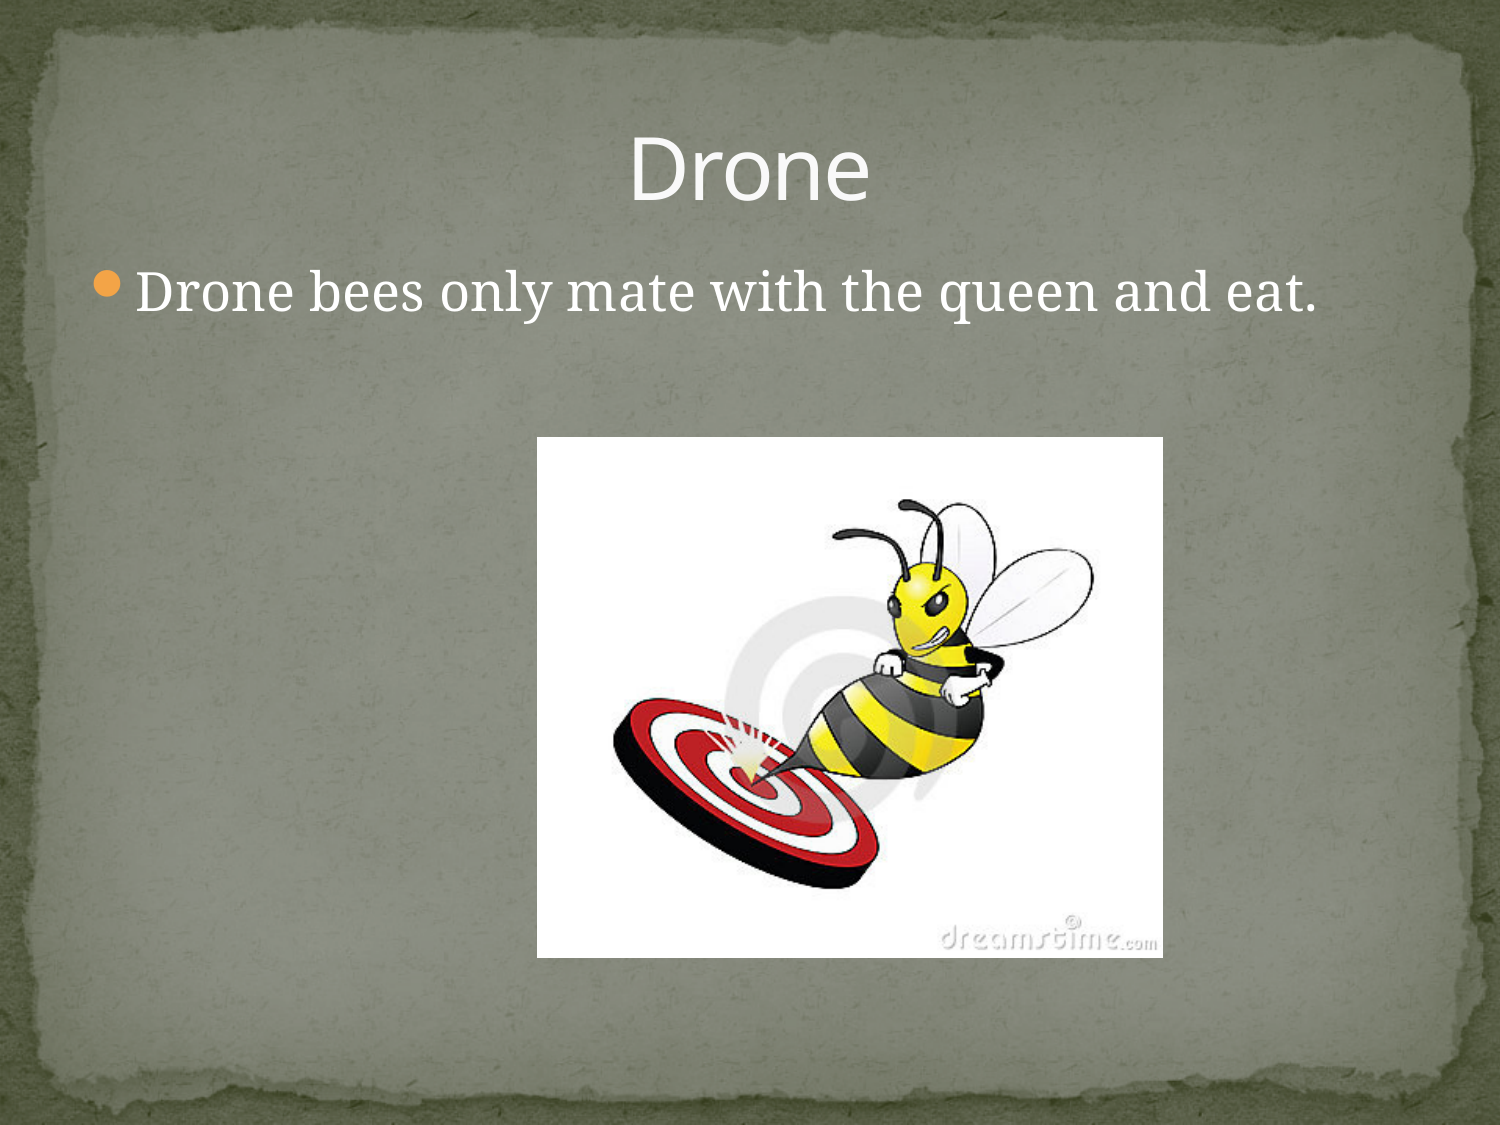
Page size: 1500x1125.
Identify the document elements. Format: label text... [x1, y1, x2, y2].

picture [537, 437, 1163, 958]
title Drone [74, 24, 1425, 225]
list Drone bees only mate with the queen and eat. [75, 249, 1425, 1000]
